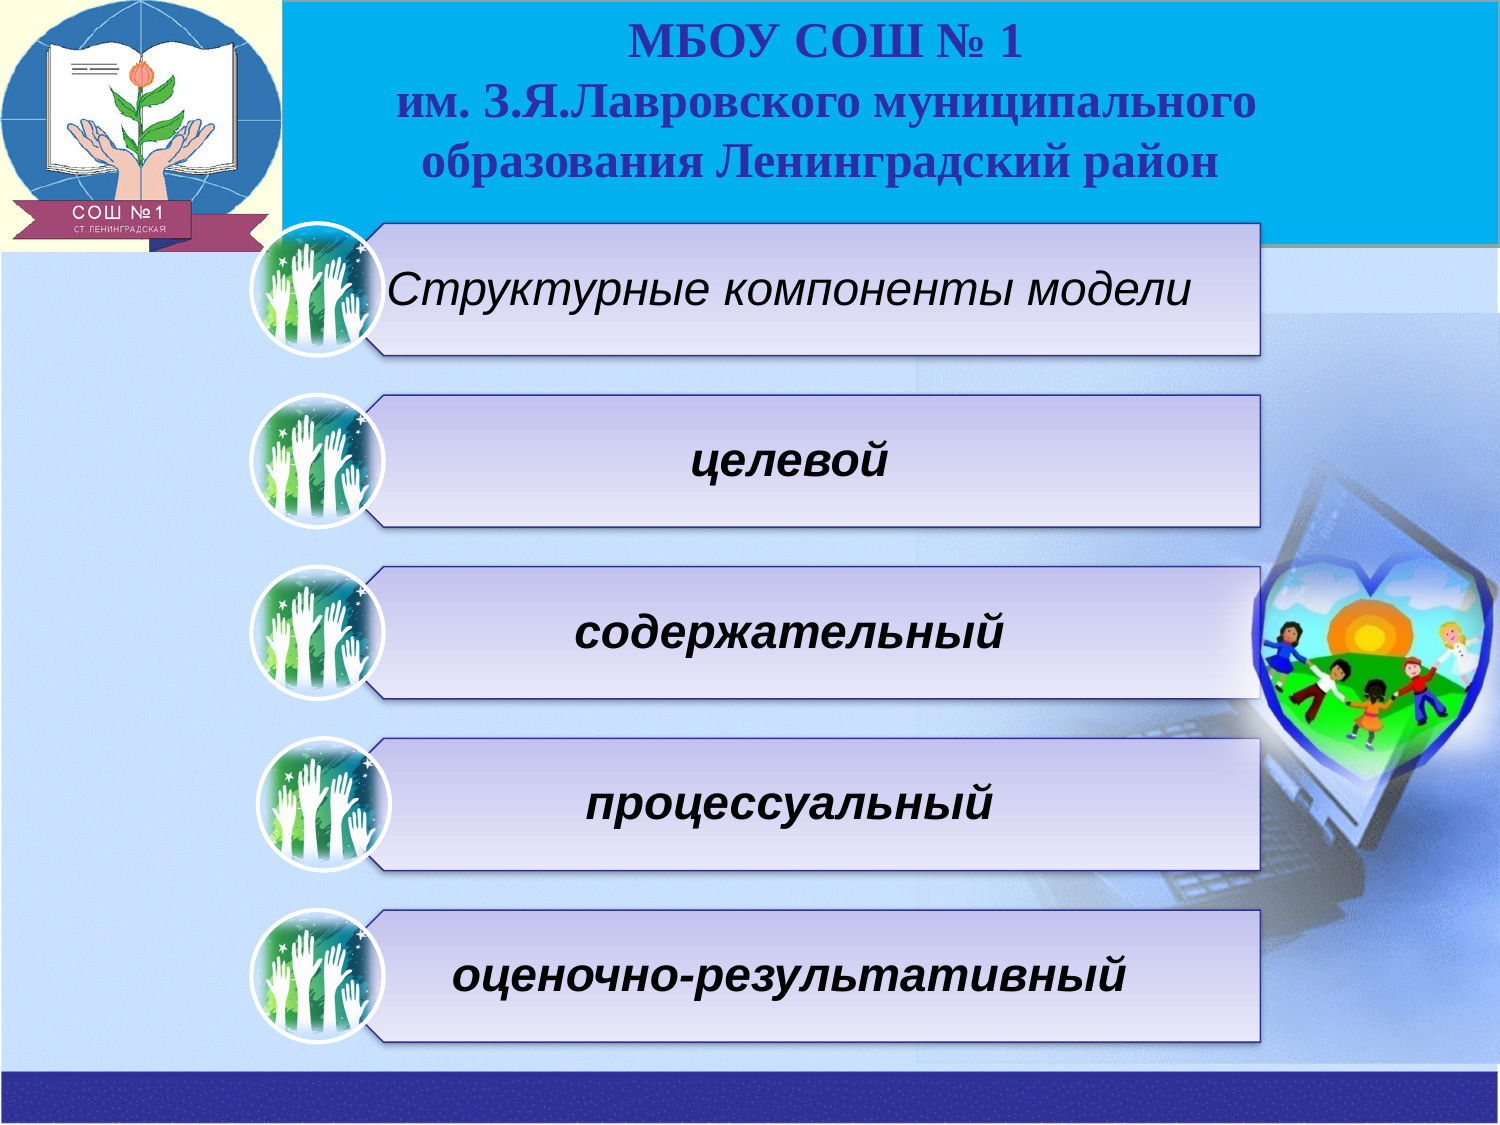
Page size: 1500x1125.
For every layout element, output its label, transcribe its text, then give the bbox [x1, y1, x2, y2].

text_box [282, 0, 1500, 248]
text_box МБОУ СОШ № 1 им. З.Я.Лавровского муниципального образования Ленинградский район [368, 0, 1285, 195]
picture [0, 0, 1500, 1125]
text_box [46, 222, 1466, 1044]
